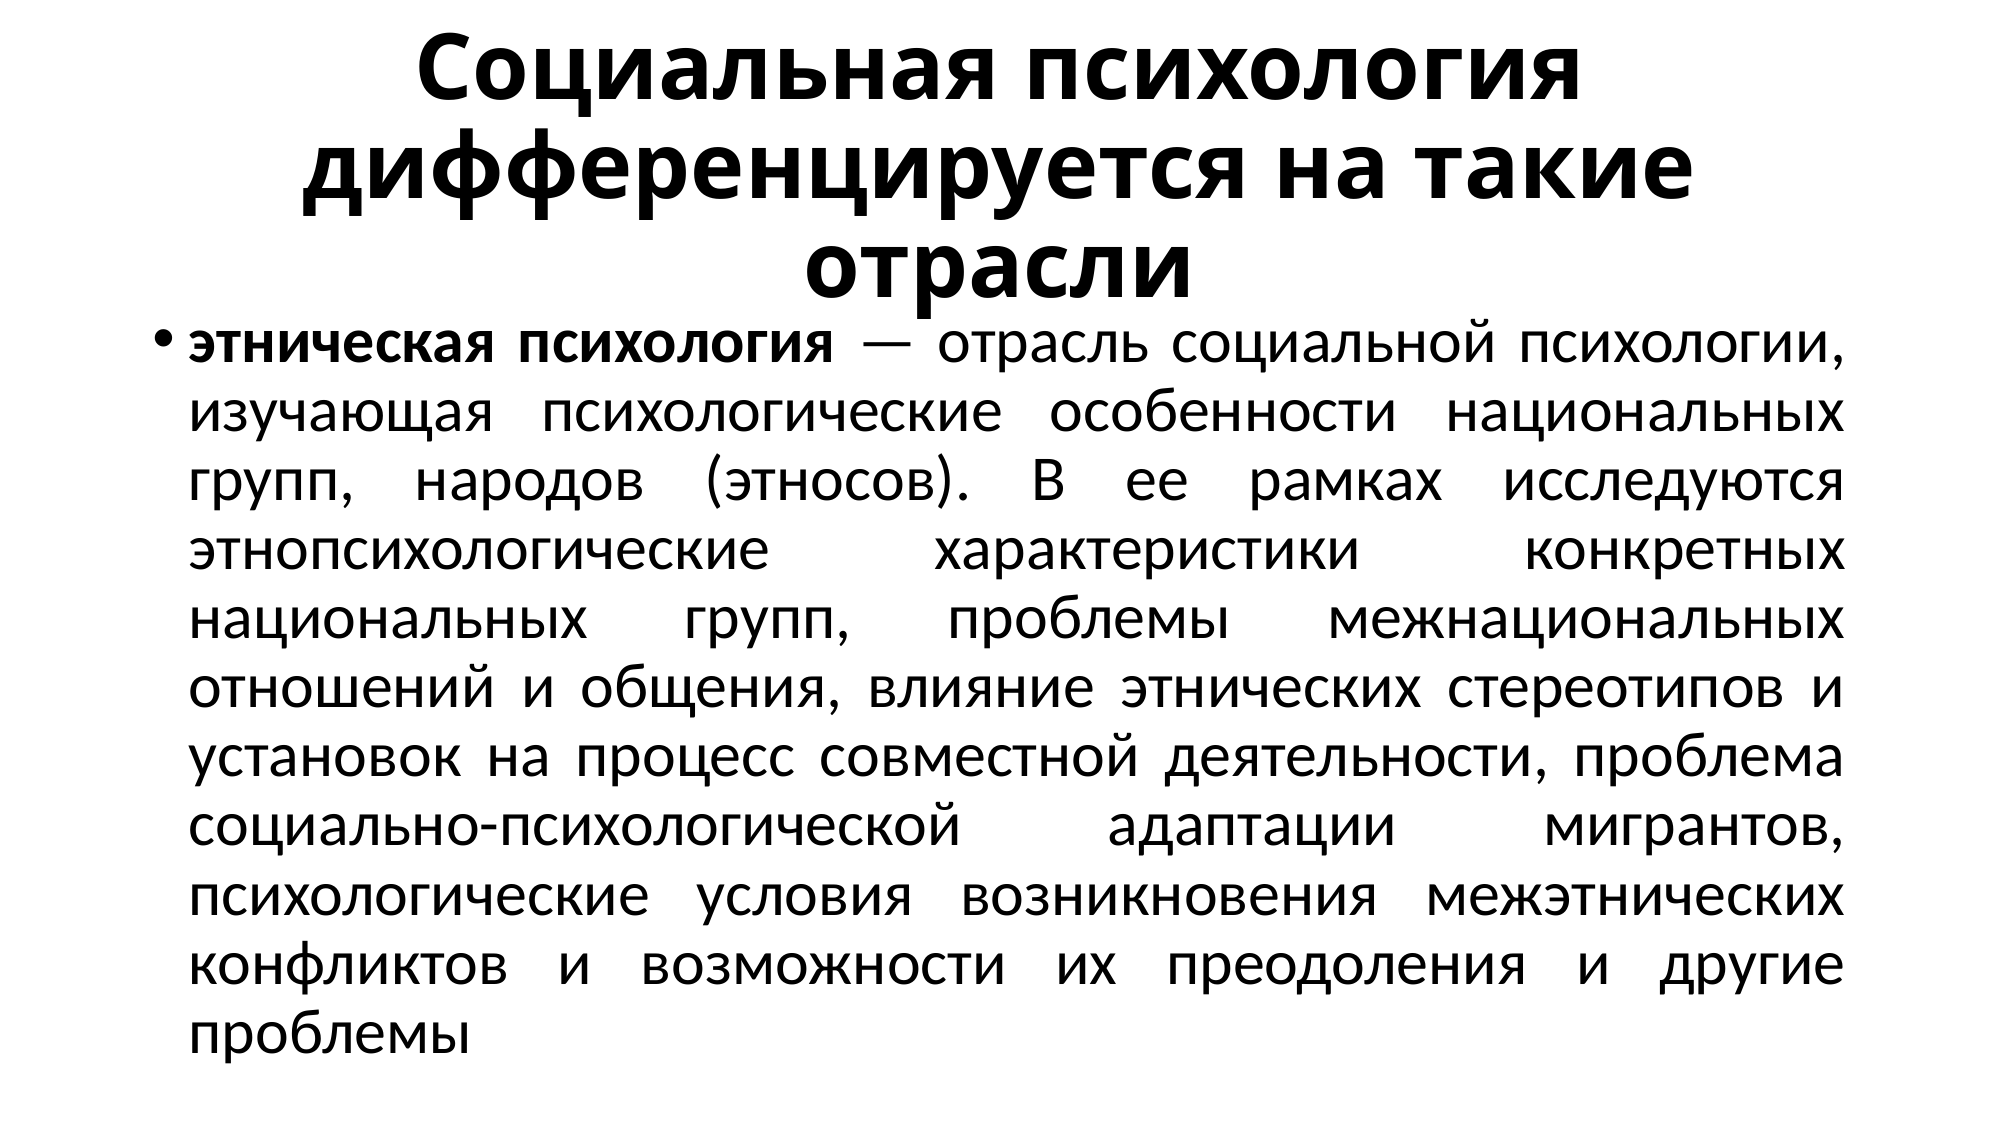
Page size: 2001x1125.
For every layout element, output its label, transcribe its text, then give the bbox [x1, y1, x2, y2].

list этническая психология — отрасль социальной психологии, изучающая психологические особенности национальных групп, народов (этносов). В ее рамках исследуются этнопсихологические характеристики конкретных национальных групп, проблемы межнациональных отношений и общения, влияние этнических стереотипов и установок на процесс совместной деятельности, проблема социально-психологической адаптации мигрантов, психологические условия возникновения межэтнических конфликтов и возможности их преодоления и другие проблемы [137, 299, 1863, 1077]
title Социальная психология дифференцируется на такие отрасли [137, 59, 1863, 278]
